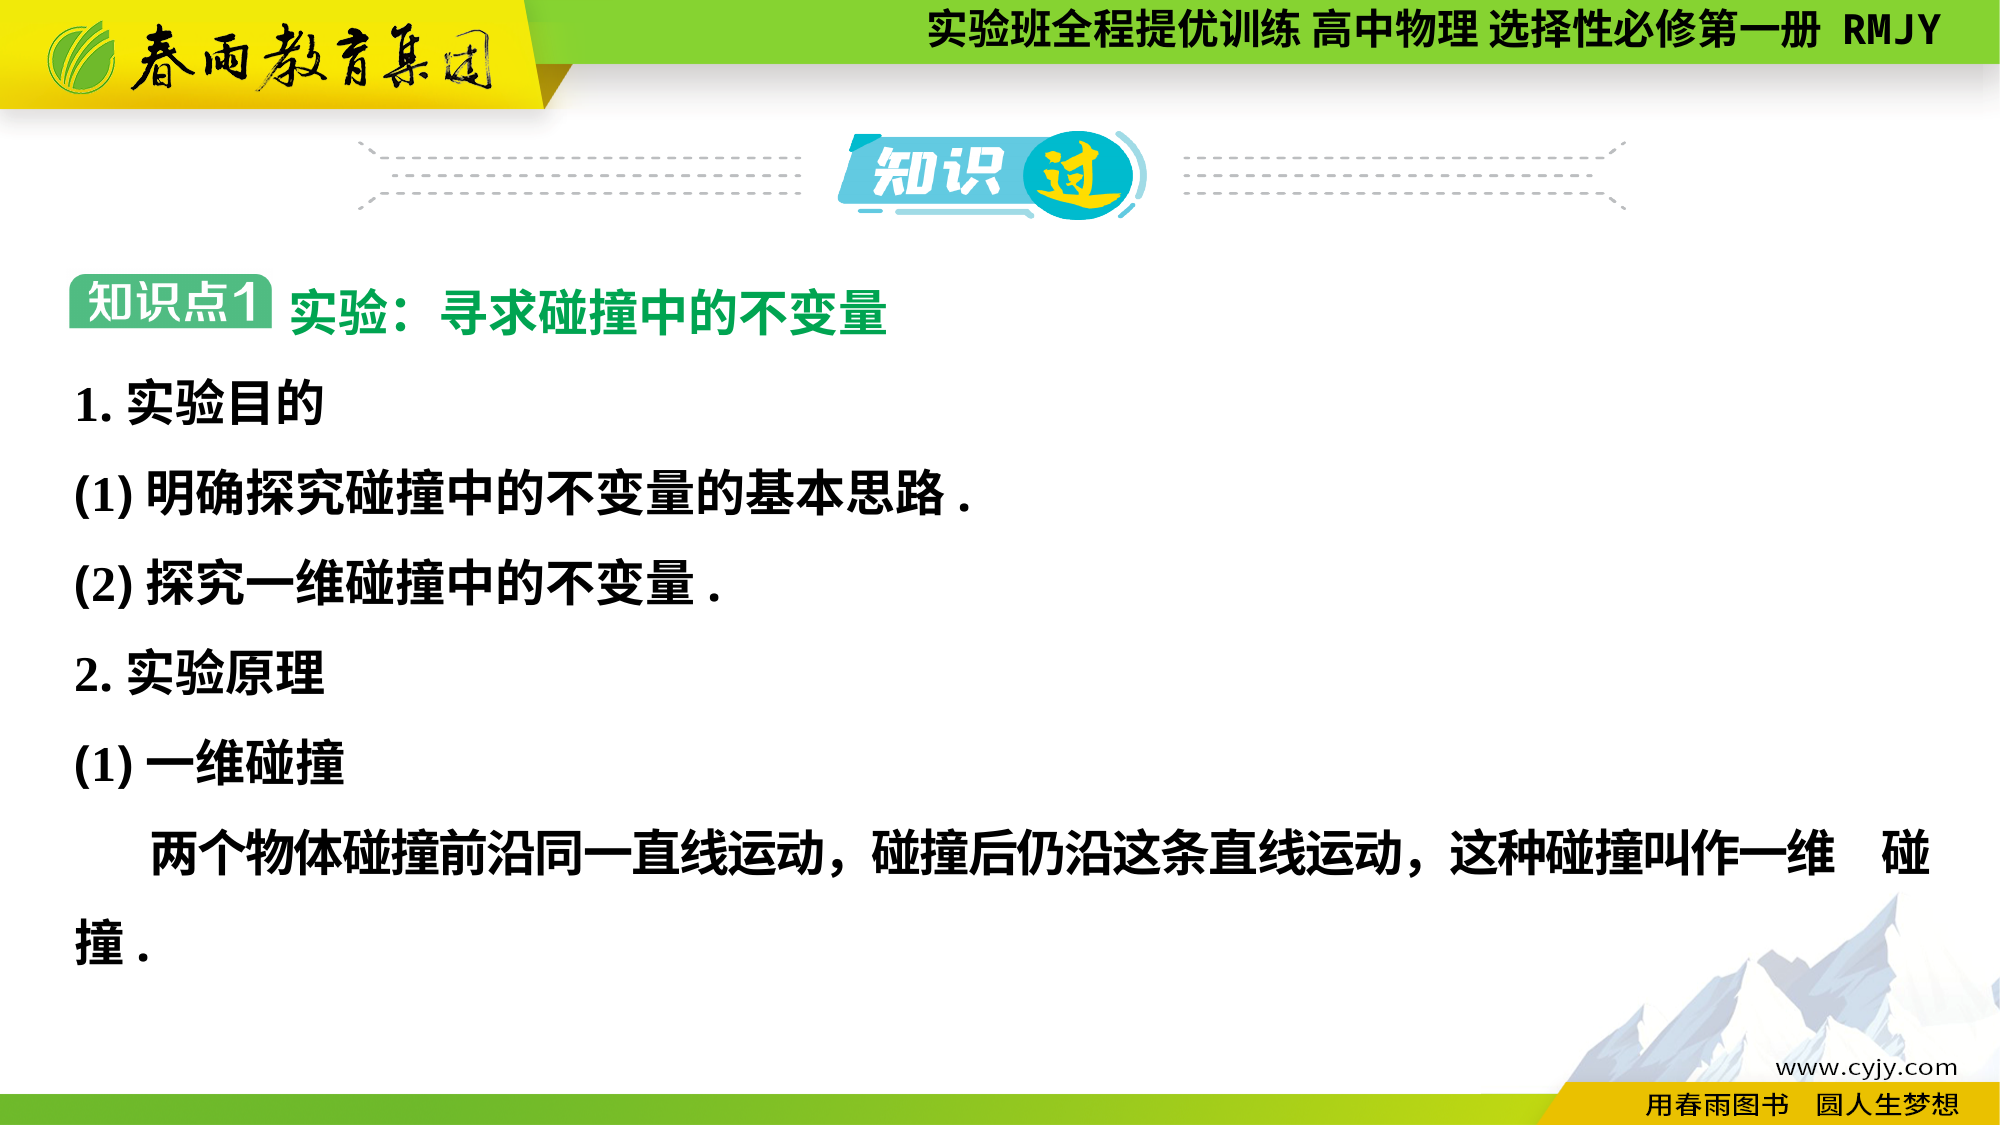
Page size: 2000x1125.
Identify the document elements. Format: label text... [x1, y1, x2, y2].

picture [0, 0, 2000, 1125]
list 实验：寻求碰撞中的不变量 1.实验目的 (1)明确探究碰撞中的不变量的基本思路. (2)探究一维碰撞中的不变量. 2.实验原理 (1)一维碰撞 两个物体碰撞前沿同一直线运动，碰撞后仍沿这条直线运动，这种碰撞叫作一维 碰撞. [59, 243, 1944, 986]
